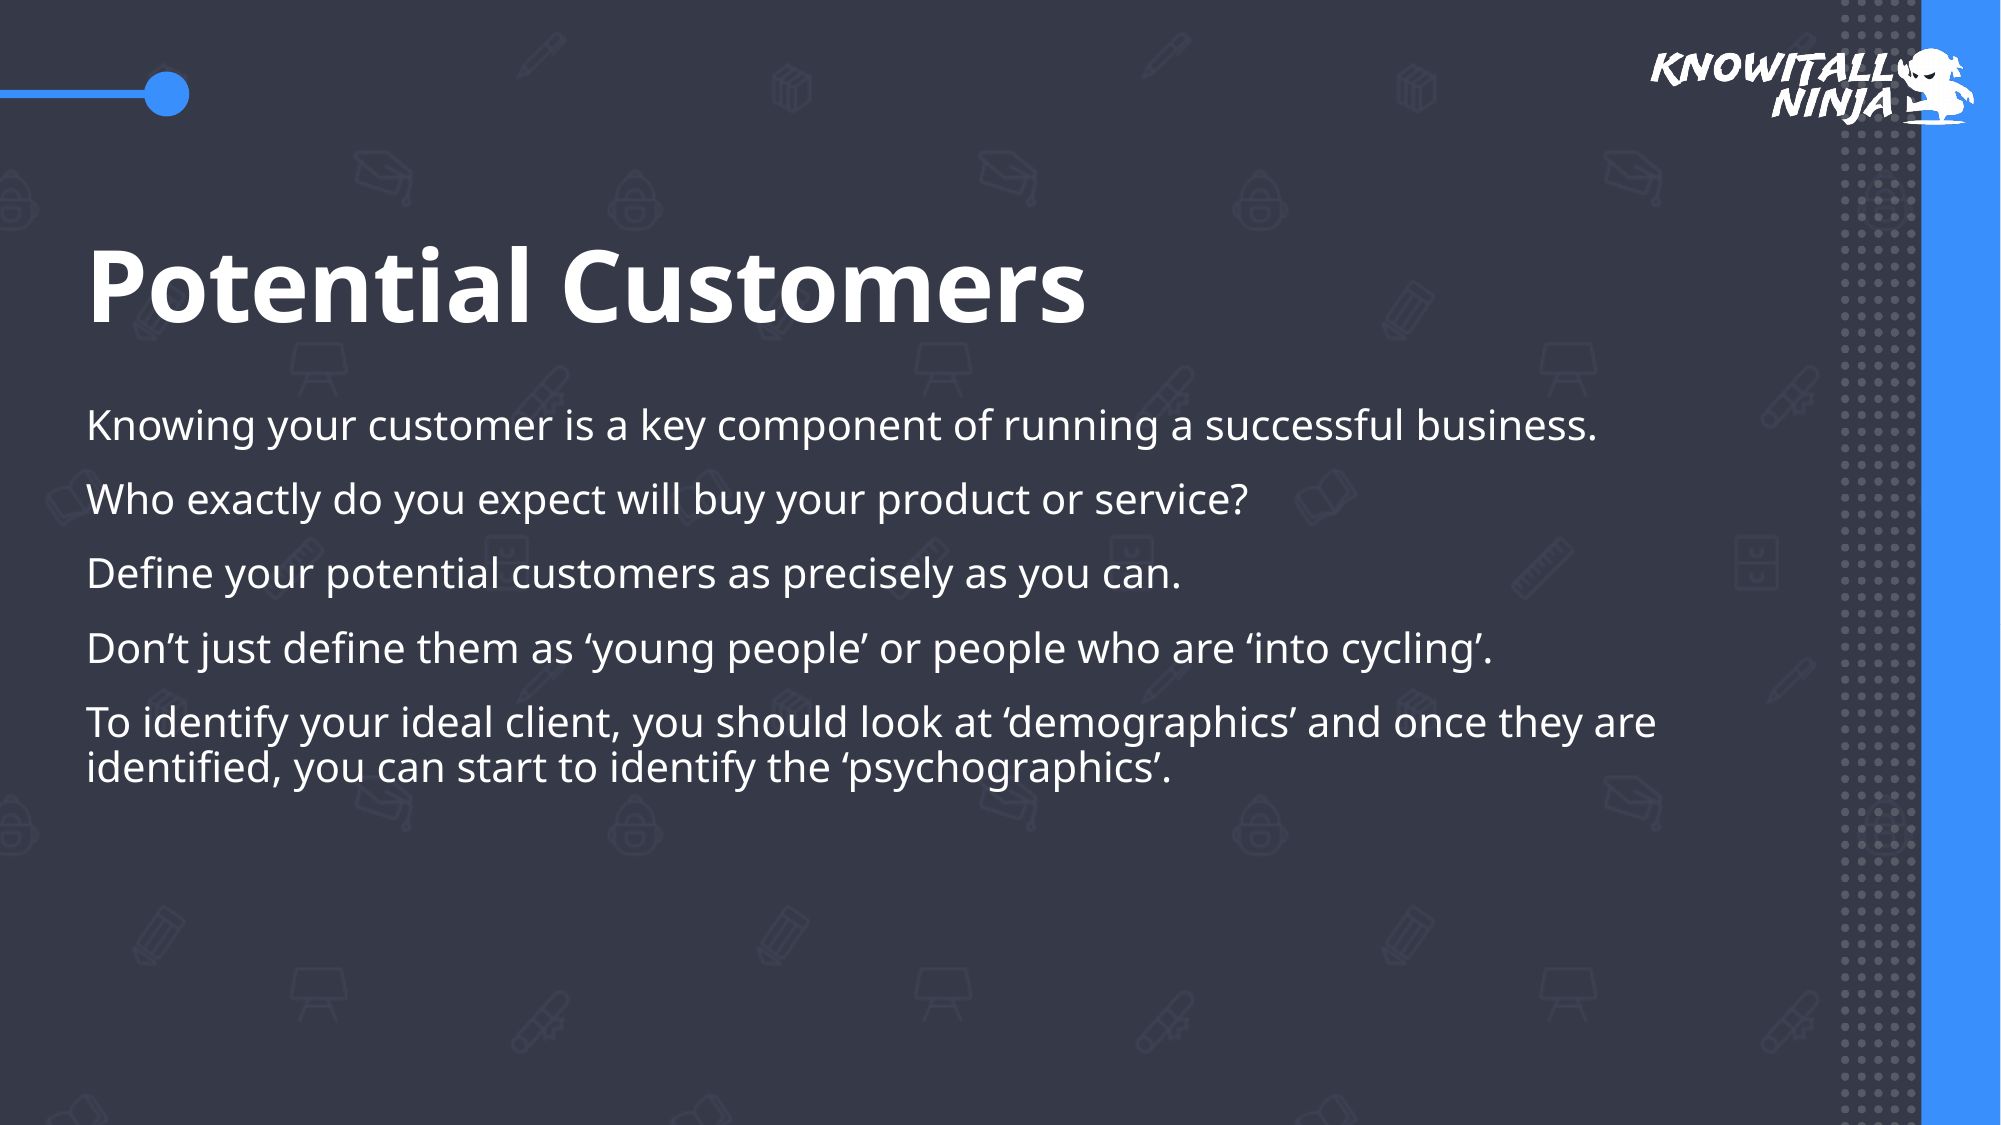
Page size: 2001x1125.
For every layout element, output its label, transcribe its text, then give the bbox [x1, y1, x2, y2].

title Potential Customers [70, 125, 1825, 351]
list Knowing your customer is a key component of running a successful business. Who exactly do you expect will buy your product or service? Define your potential customers as precisely as you can. Don’t just define them as ‘young people’ or people who are ‘into cycling’. To identify your ideal client, you should look at ‘demographics’ and once they are identified, you can start to identify the ‘psychographics’. [70, 397, 1825, 1090]
picture [0, 0, 1974, 1125]
